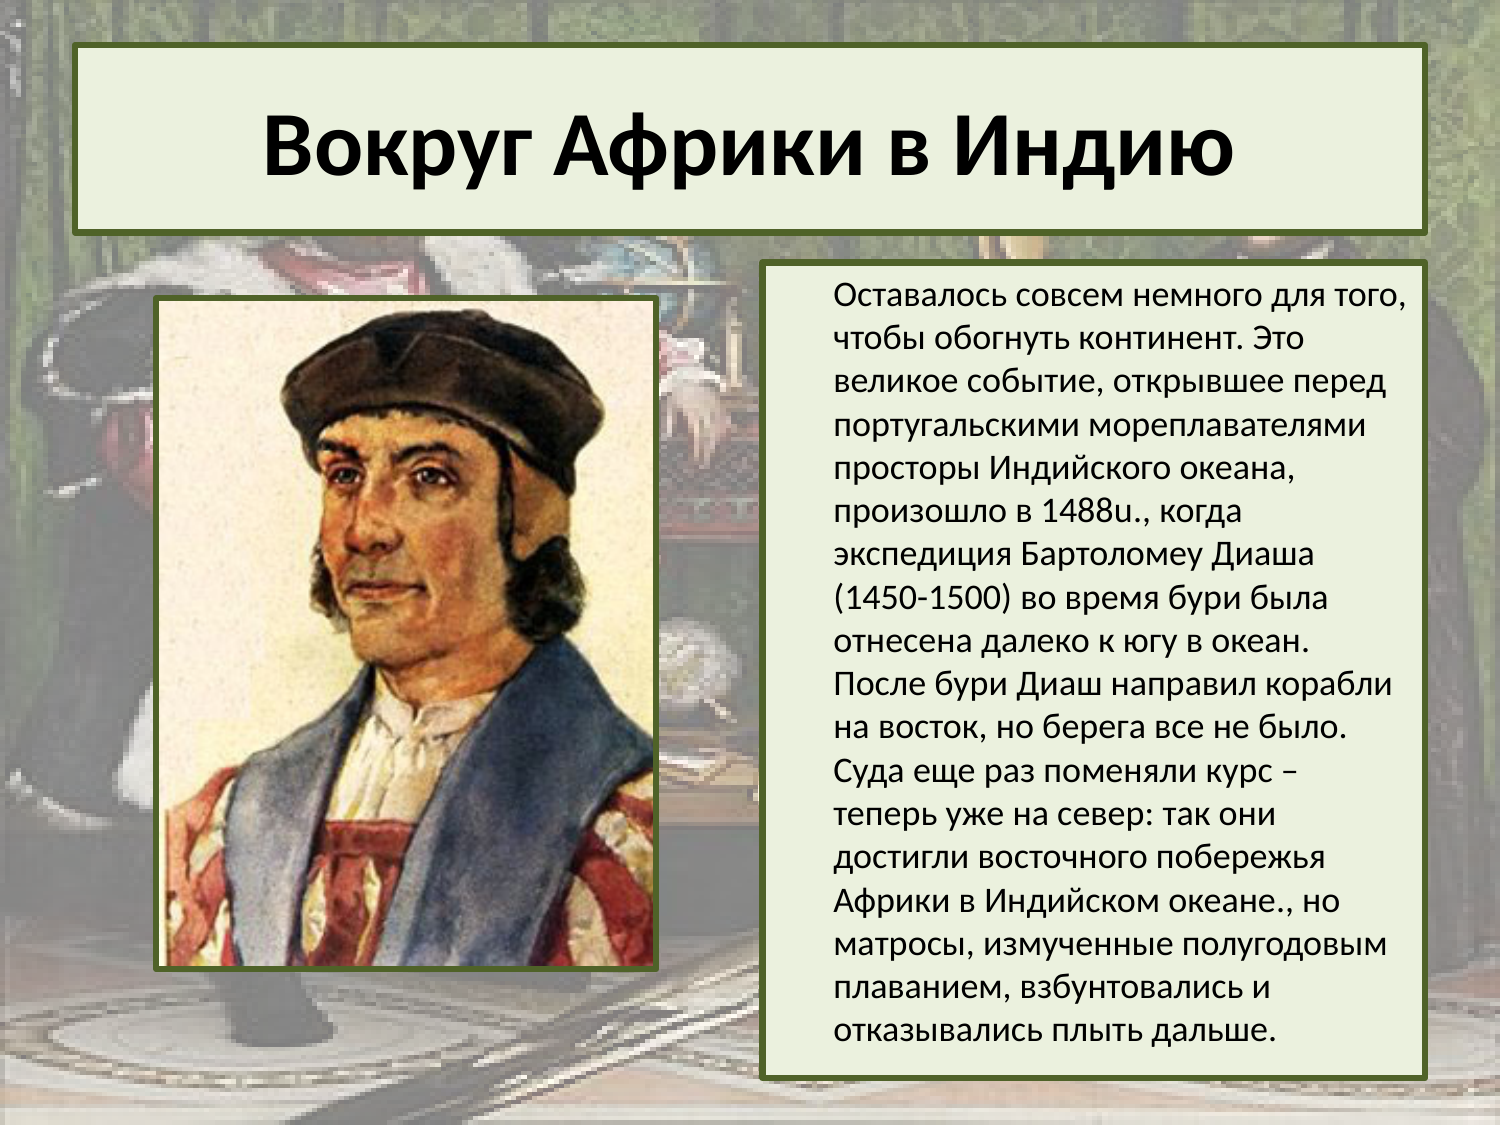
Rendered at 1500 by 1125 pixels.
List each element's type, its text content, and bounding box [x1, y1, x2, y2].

title Вокруг Африки в Индию [75, 45, 1425, 233]
list Оставалось совсем немного для того, чтобы обогнуть континент. Это великое событие, открывшее перед португальскими мореплавателями просторы Индийского океана, произошло в 1488u., когда экспедиция Бартоломеу Диаша (1450-1500) во время бури была отнесена далеко к югу в океан. После бури Диаш направил корабли на восток, но берега все не было. Суда еще раз поменяли курс – теперь уже на север: так они достигли восточного побережья Африки в Индийском океане., но матросы, измученные полугодовым плаванием, взбунтовались и отказывались плыть дальше. [762, 262, 1425, 1079]
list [159, 301, 654, 967]
